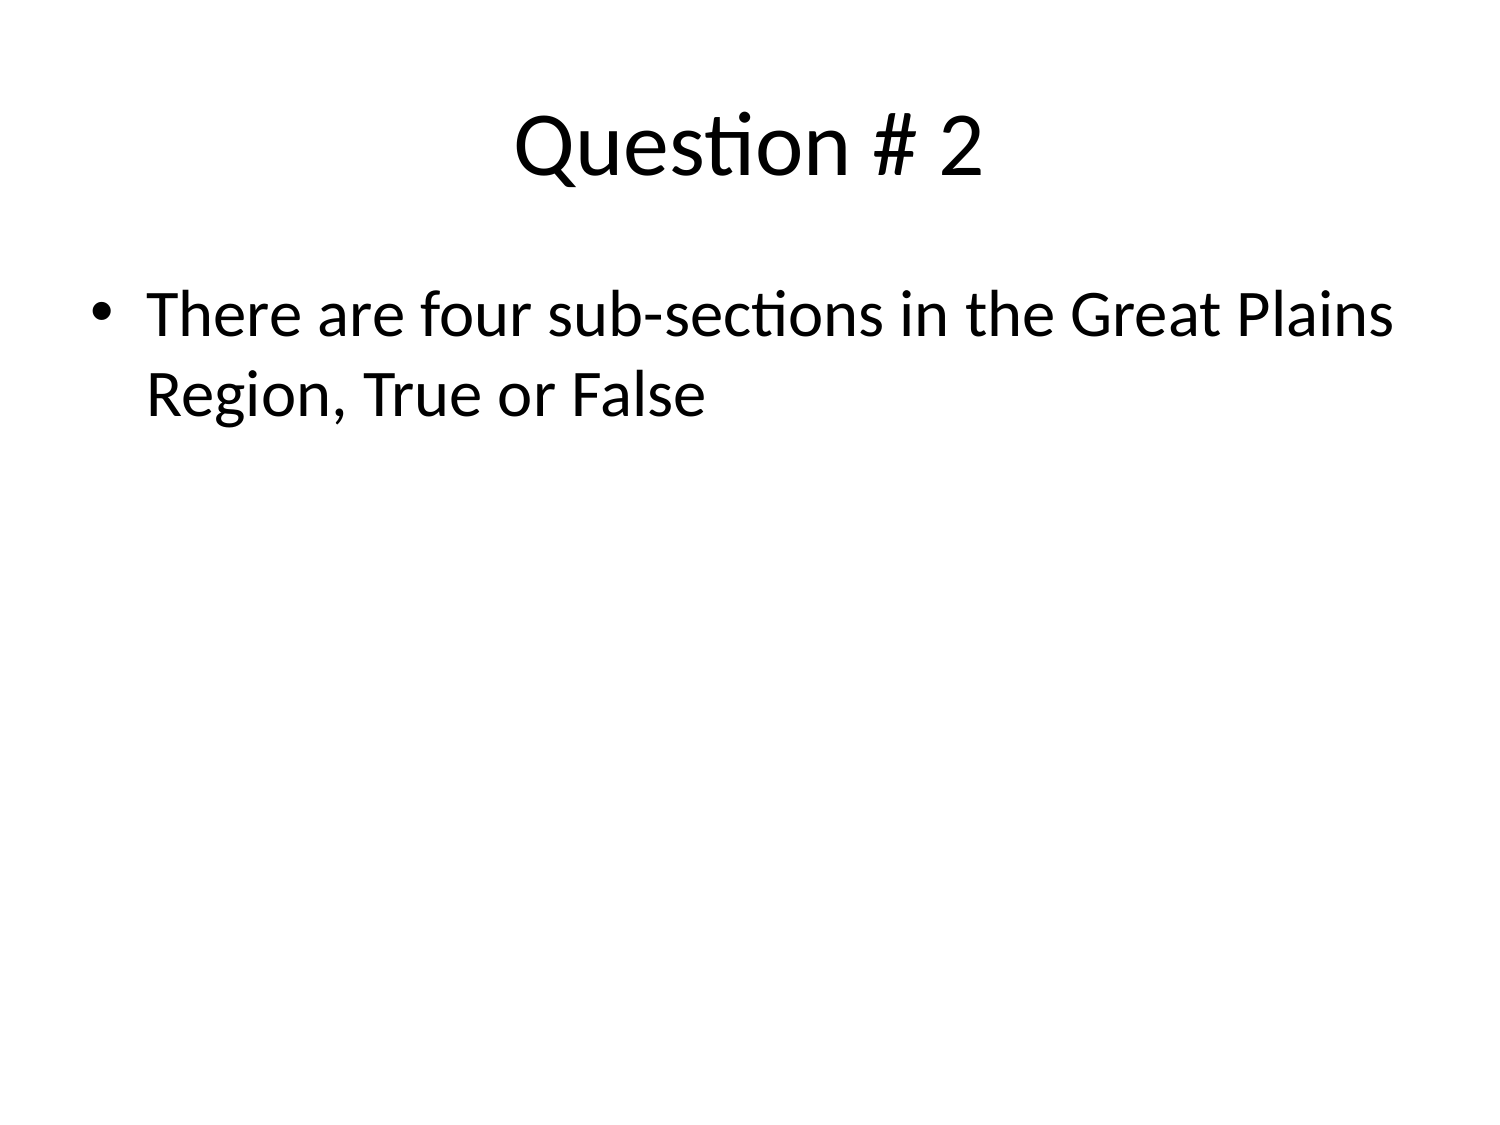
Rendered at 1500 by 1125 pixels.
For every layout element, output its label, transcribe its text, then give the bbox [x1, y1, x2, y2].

title Question # 2 [75, 45, 1425, 233]
list There are four sub-sections in the Great Plains Region, True or False [75, 262, 1425, 1005]
